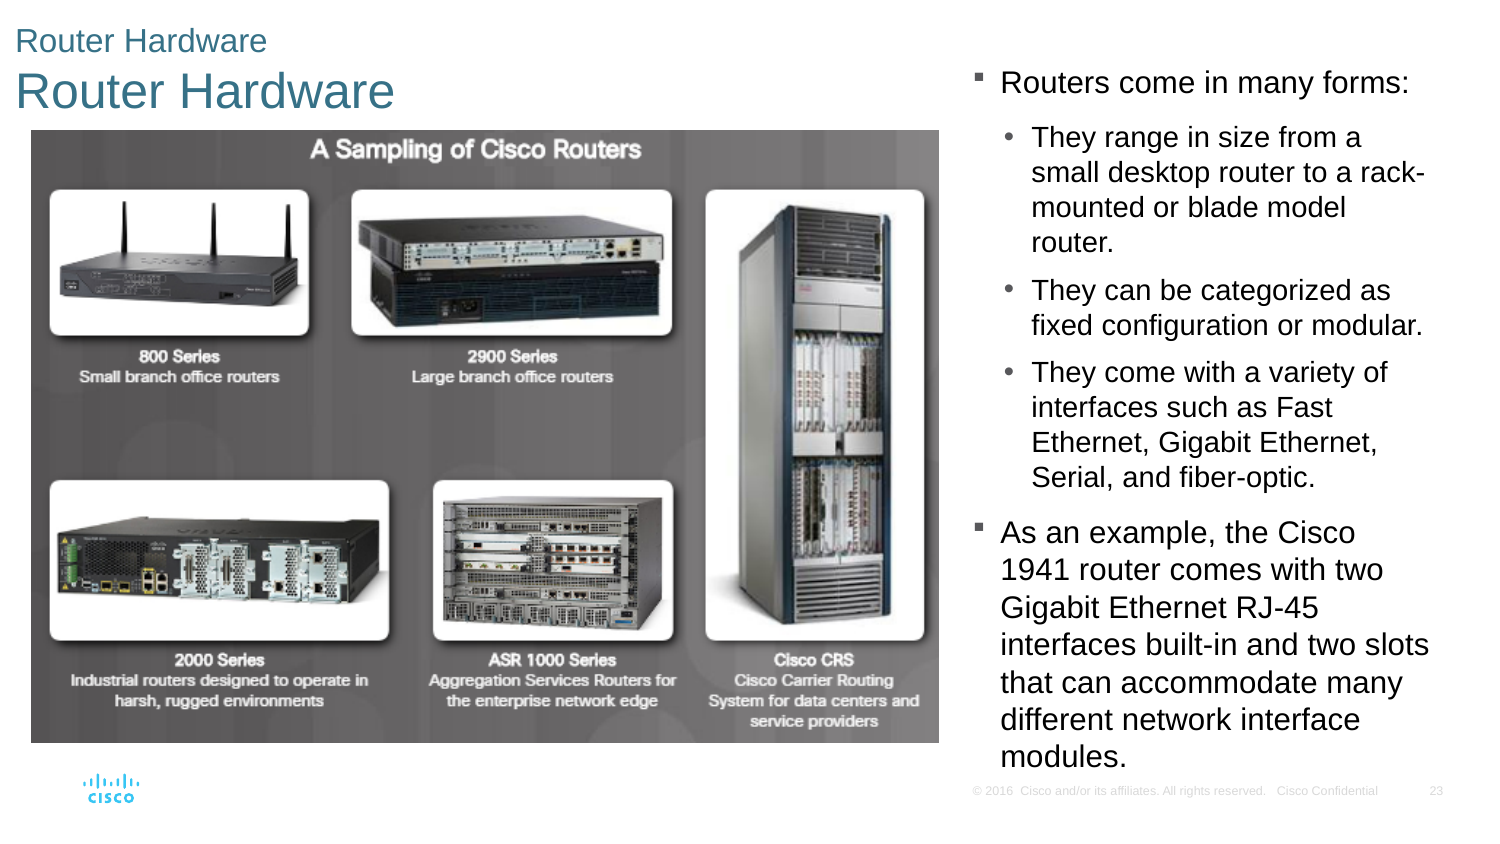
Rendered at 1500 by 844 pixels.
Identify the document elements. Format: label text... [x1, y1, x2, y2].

picture [31, 130, 940, 743]
list Routers come in many forms: They range in size from a small desktop router to a rack-mounted or blade model router. They can be categorized as fixed configuration or modular. They come with a variety of interfaces such as Fast Ethernet, Gigabit Ethernet, Serial, and fiber-optic. As an example, the Cisco 1941 router comes with two Gigabit Ethernet RJ-45 interfaces built-in and two slots that can accommodate many different network interface modules. [957, 54, 1463, 764]
title Router Hardware Router Hardware [0, 6, 847, 131]
